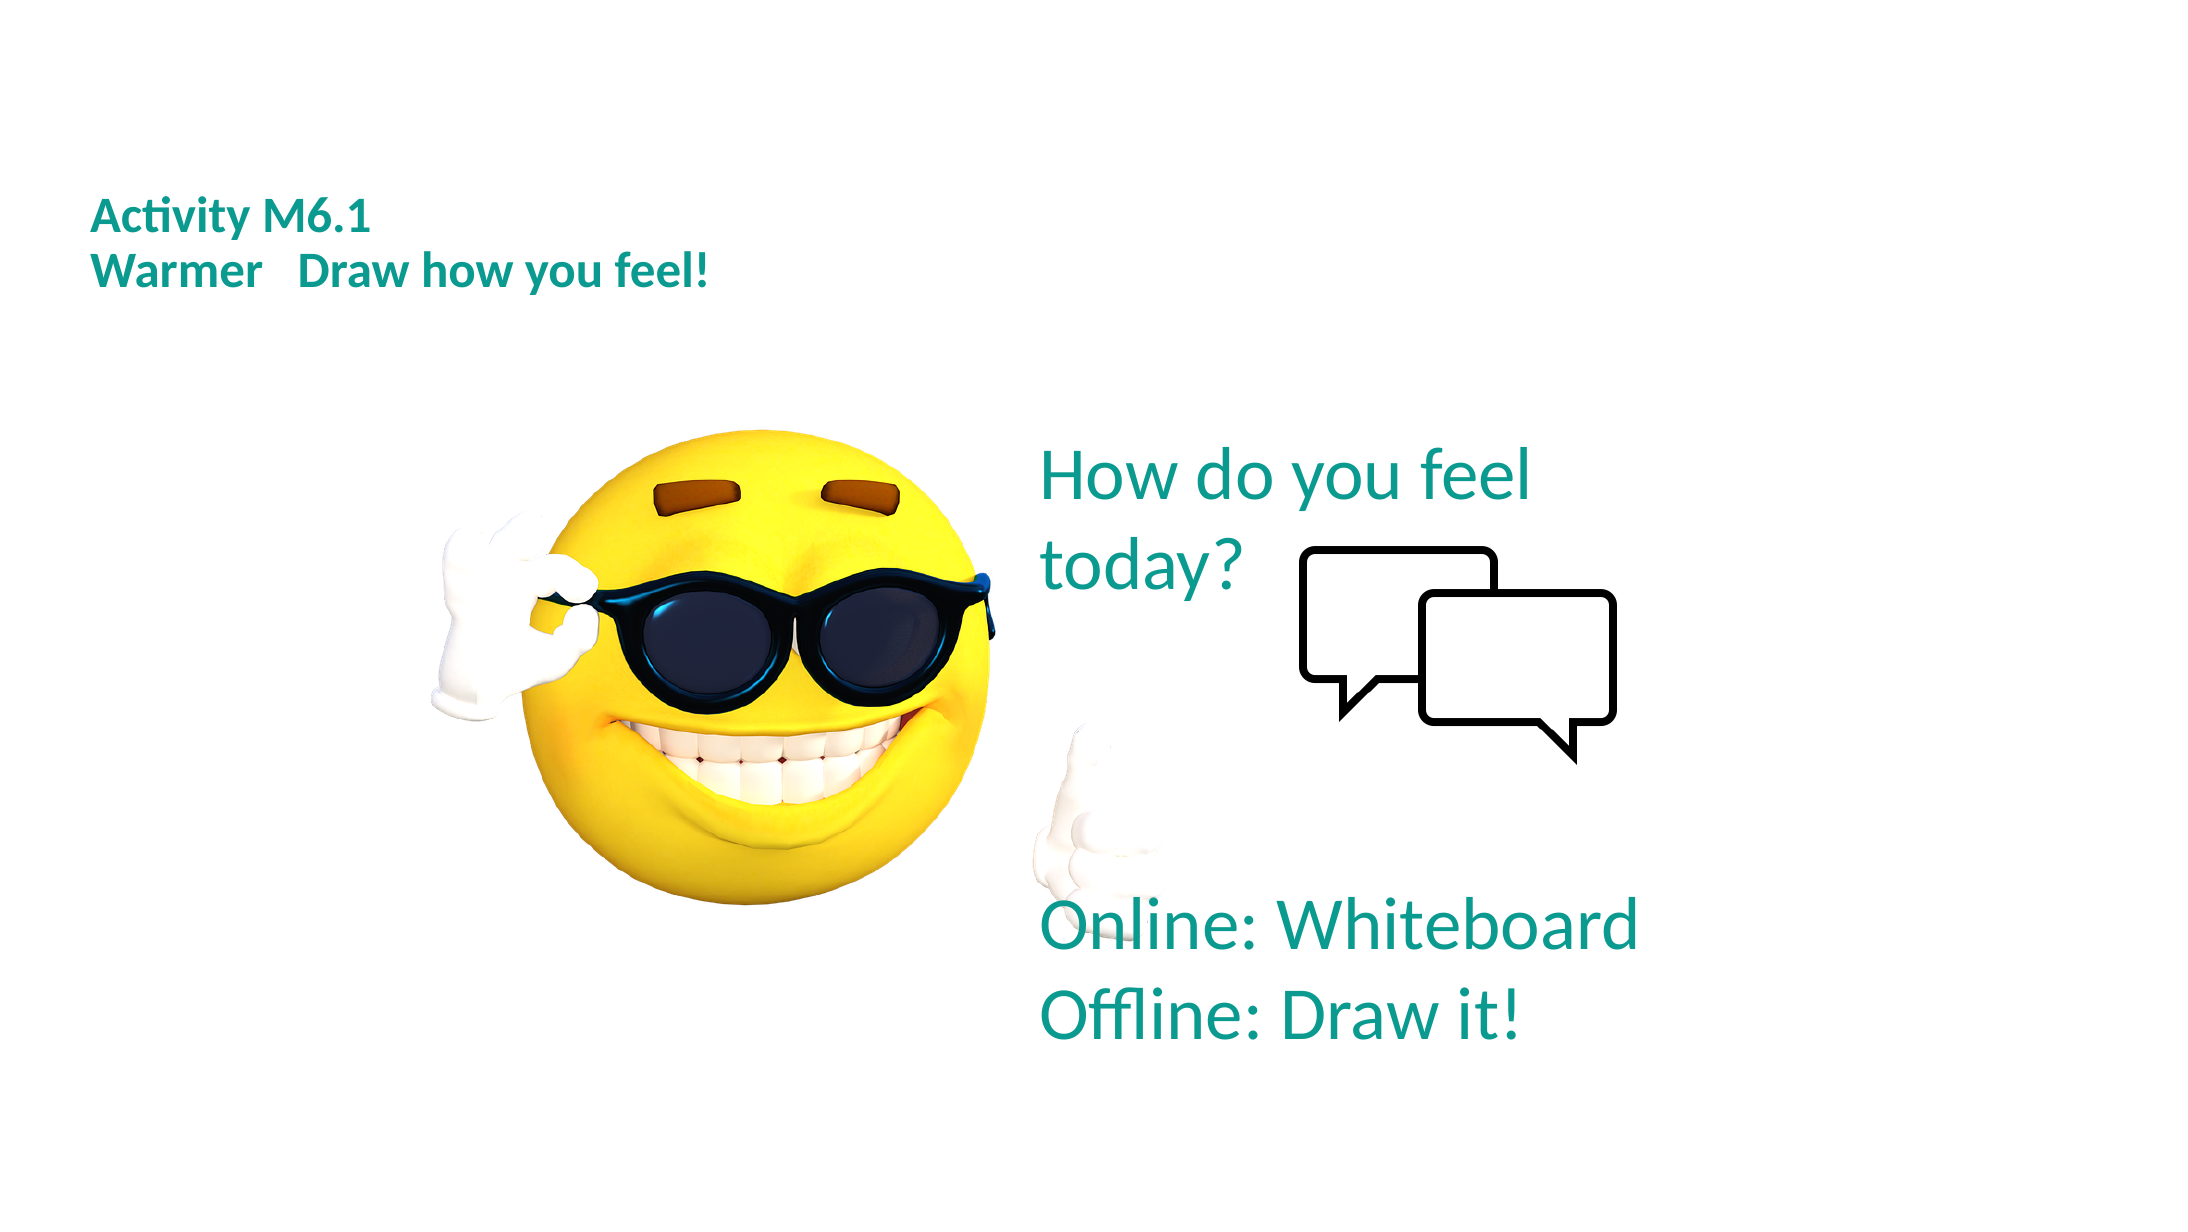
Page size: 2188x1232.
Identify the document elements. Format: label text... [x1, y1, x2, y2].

picture [321, 416, 1209, 1009]
title Activity M6.1 Warmer Draw how you feel! [82, 180, 1745, 417]
picture [1266, 468, 1649, 842]
text_box How do you feel today? Online: Whiteboard Offline: Draw it! [1024, 416, 1745, 1062]
